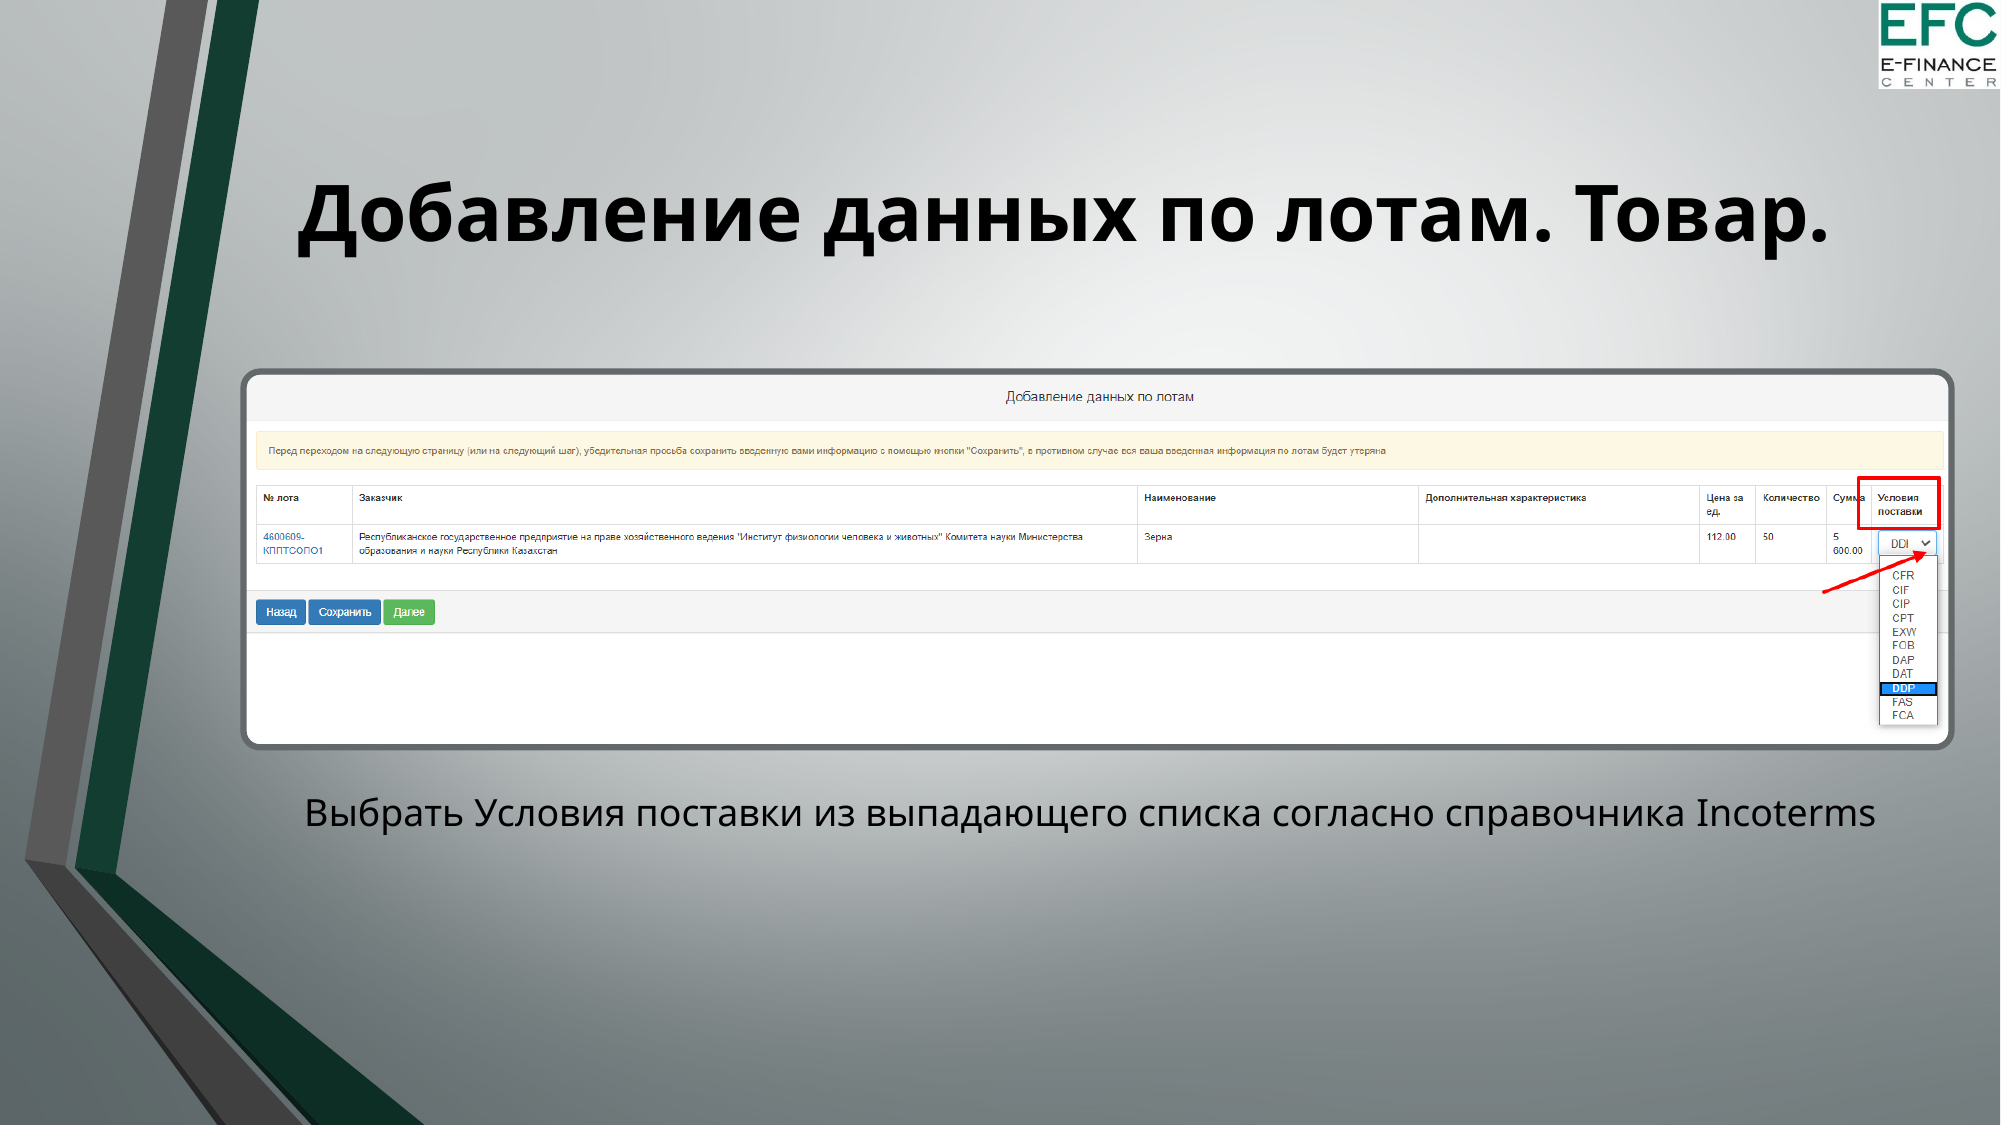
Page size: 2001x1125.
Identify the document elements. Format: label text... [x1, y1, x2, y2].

title Добавление данных по лотам. Товар. [243, 112, 1887, 307]
picture [1878, 0, 2001, 90]
text_box Выбрать Условия поставки из выпадающего списка согласно справочника Incoterms [289, 781, 1892, 842]
picture [243, 371, 1952, 748]
